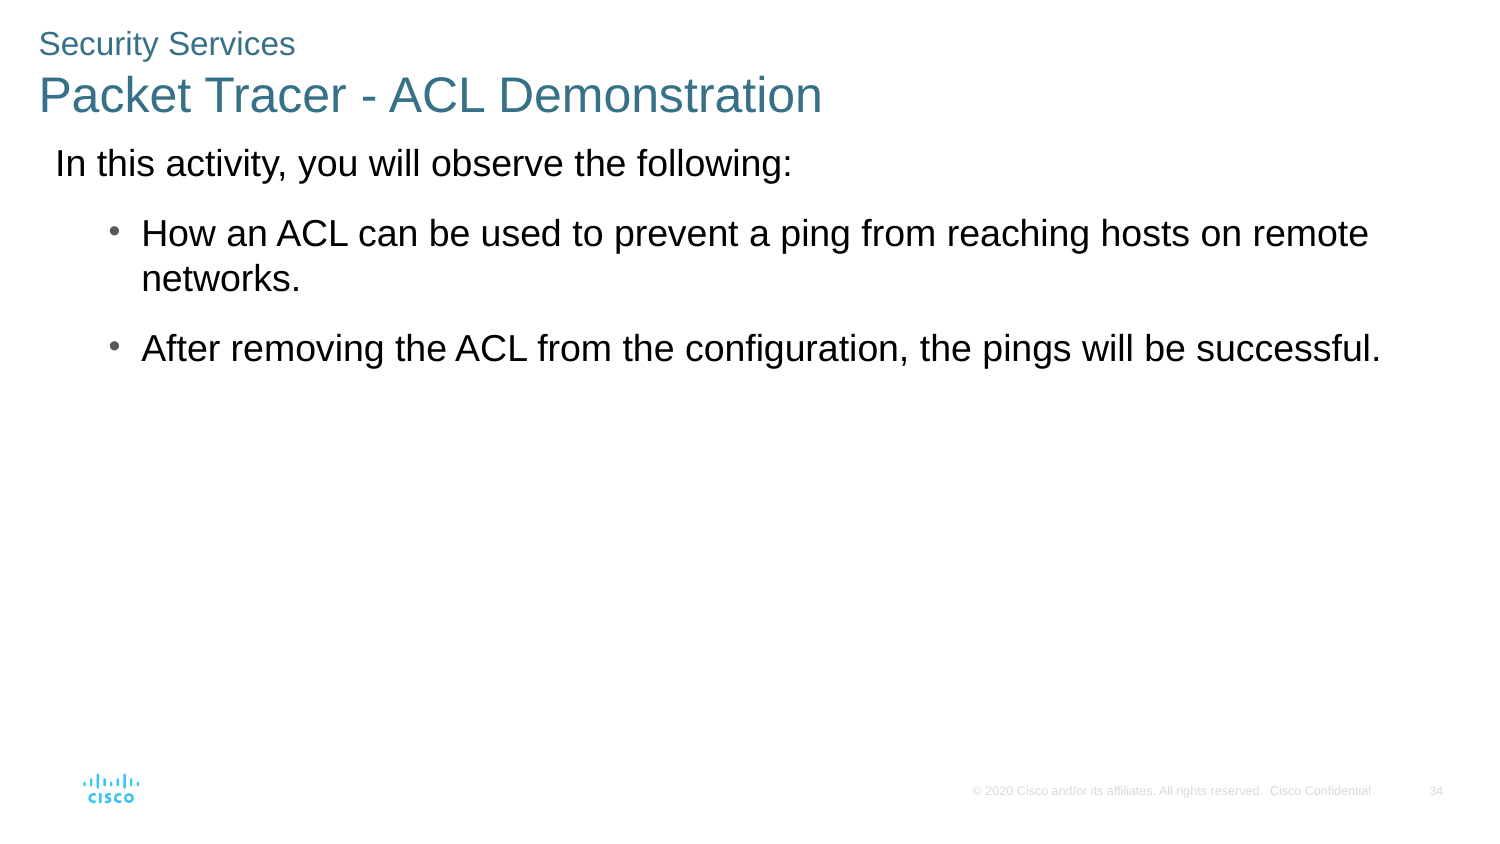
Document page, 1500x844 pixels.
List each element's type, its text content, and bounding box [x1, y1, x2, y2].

list In this activity, you will observe the following: How an ACL can be used to prevent a ping from reaching hosts on remote networks. After removing the ACL from the configuration, the pings will be successful. [23, 131, 1477, 573]
text_box Security Services Packet Tracer - ACL Demonstration [23, 10, 1500, 135]
